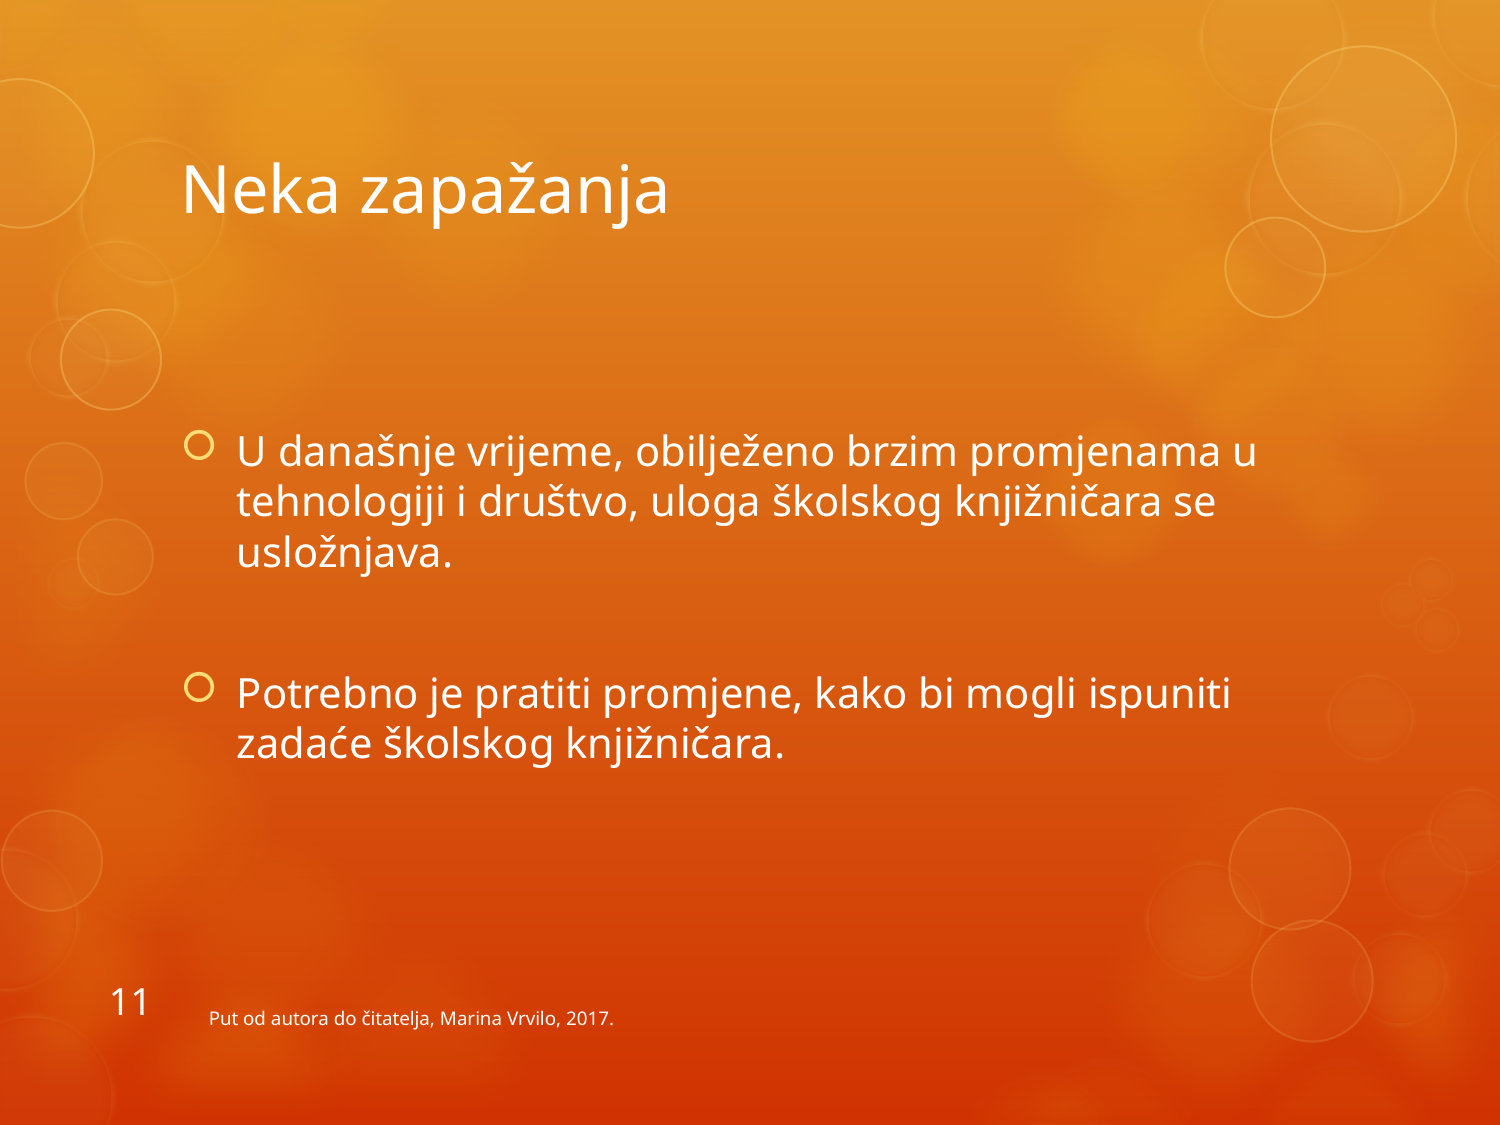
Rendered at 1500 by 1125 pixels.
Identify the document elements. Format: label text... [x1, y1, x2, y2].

title Neka zapažanja [165, 110, 1335, 263]
slide_number 11 [93, 976, 194, 1037]
footer Put od autora do čitatelja, Marina Vrvilo, 2017. [194, 976, 1056, 1037]
list U današnje vrijeme, obilježeno brzim promjenama u tehnologiji i društvo, uloga školskog knjižničara se usložnjava. Potrebno je pratiti promjene, kako bi mogli ispuniti zadaće školskog knjižničara. [165, 296, 1335, 962]
